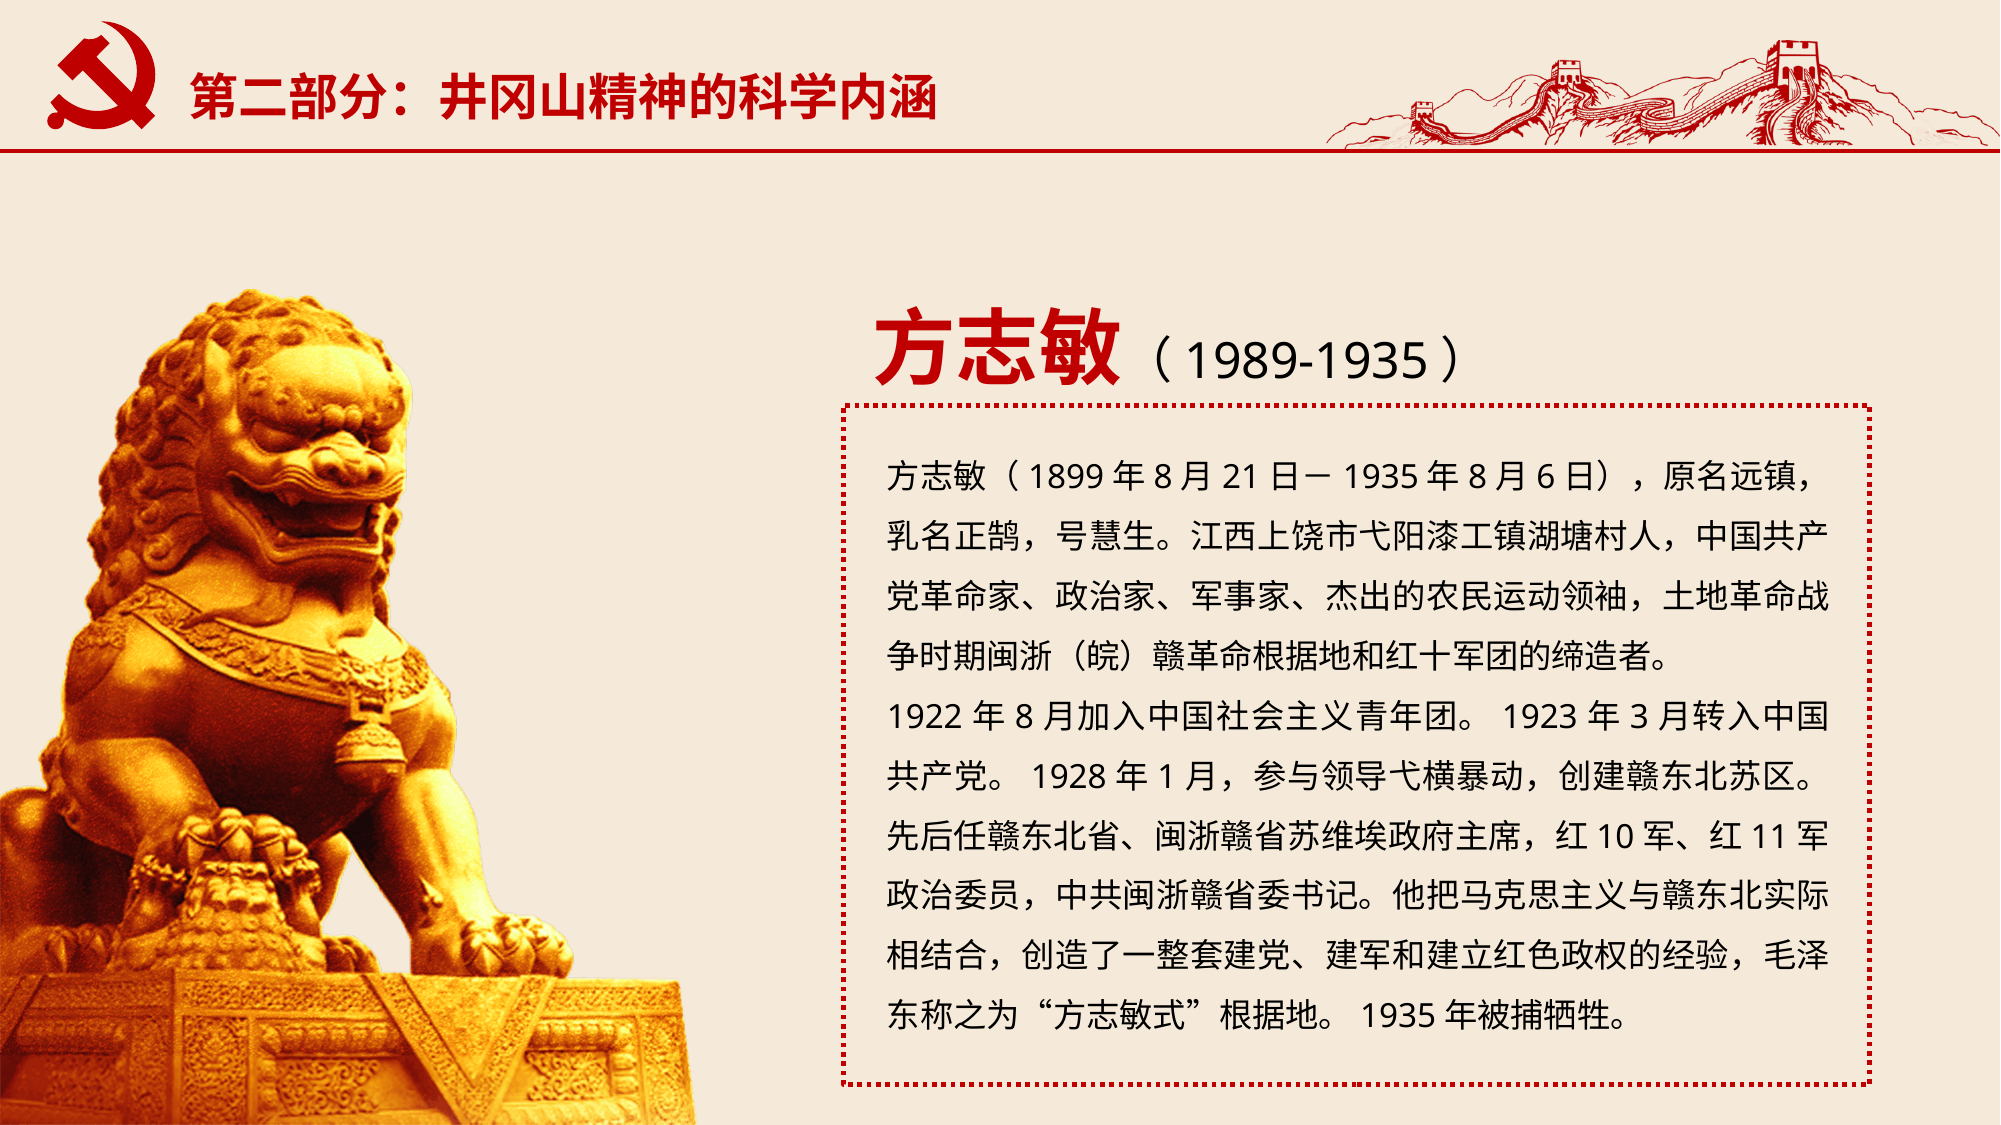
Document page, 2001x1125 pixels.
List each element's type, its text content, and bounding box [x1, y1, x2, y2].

text_box 方志敏（1989-1935） [698, 237, 1666, 403]
text_box 方志敏（1899年8月21日－1935年8月6日），原名远镇，乳名正鹄，号慧生。江西上饶市弋阳漆工镇湖塘村人，中国共产党革命家、政治家、军事家、杰出的农民运动领袖，土地革命战争时期闽浙（皖）赣革命根据地和红十军团的缔造者。 1922年8月加入中国社会主义青年团。1923年3月转入中国共产党。1928年1月，参与领导弋横暴动，创建赣东北苏区。先后任赣东北省、闽浙赣省苏维埃政府主席，红10军、红11军政治委员，中共闽浙赣省委书记。他把马克思主义与赣东北实际相结合，创造了一整套建党、建军和建立红色政权的经验，毛泽东称之为“方志敏式”根据地。1935年被捕牺牲。 [872, 428, 1845, 1042]
picture [0, 289, 699, 1125]
text_box [47, 21, 156, 130]
text_box 第二部分：井冈山精神的科学内涵 [173, 57, 1038, 133]
text_box [843, 405, 1870, 1085]
picture [1326, 40, 2000, 151]
